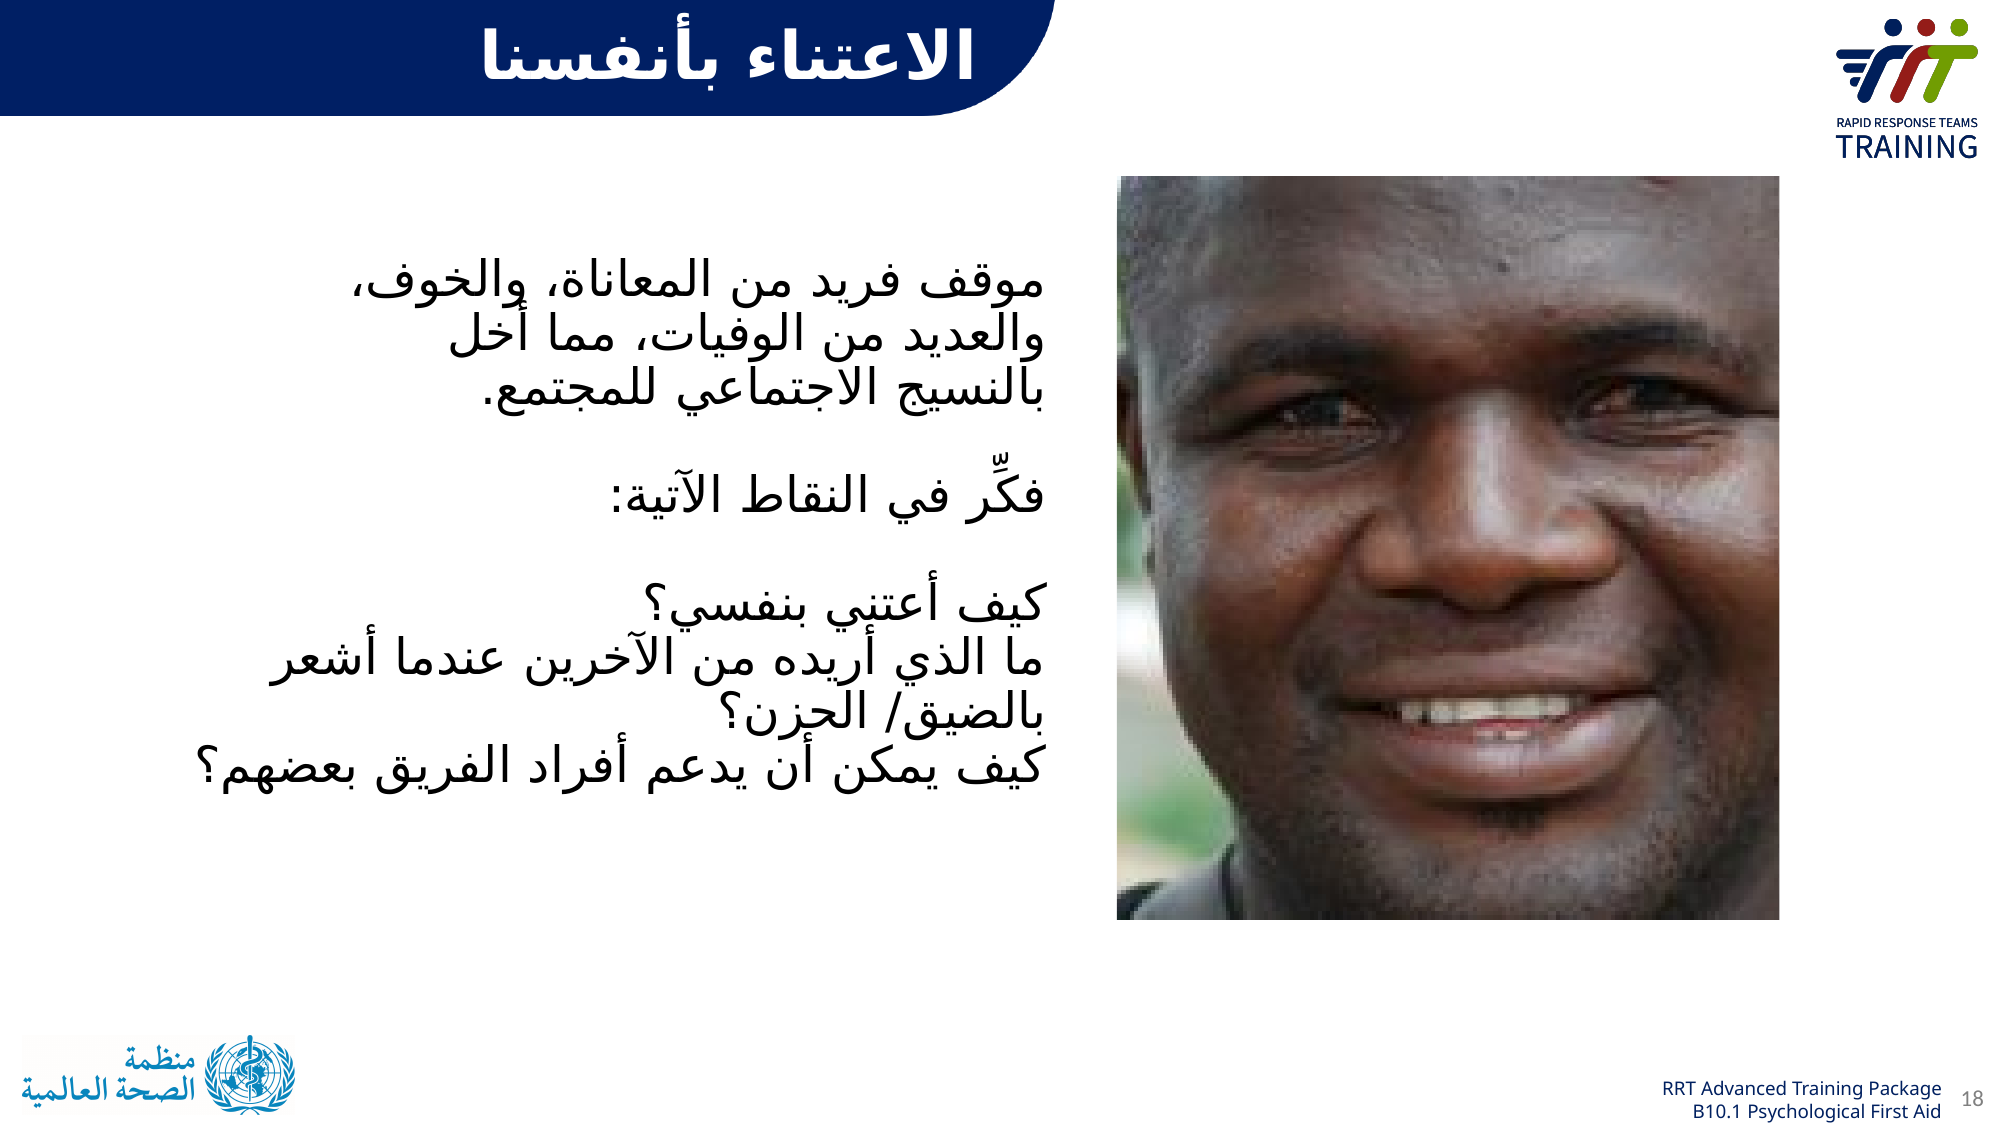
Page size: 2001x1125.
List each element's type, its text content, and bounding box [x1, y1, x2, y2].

picture [252, 1050, 258, 1059]
text_box الاعتناء بأنفسنا [22, 7, 985, 109]
picture [1116, 176, 1780, 920]
picture [0, 0, 1056, 116]
list موقف فريد من المعاناة، والخوف، والعديد من الوفيات، مما أخل بالنسيج الاجتماعي للمجتمع. فكِّر في النقاط الآتية: كيف أعتني بنفسي؟ ما الذي أريده من الآخرين عندما أشعر بالضيق/ الحزن؟ كيف يمكن أن يدعم أفراد الفريق بعضهم؟ [184, 245, 1055, 880]
picture [22, 1035, 295, 1115]
picture [1835, 19, 1978, 167]
